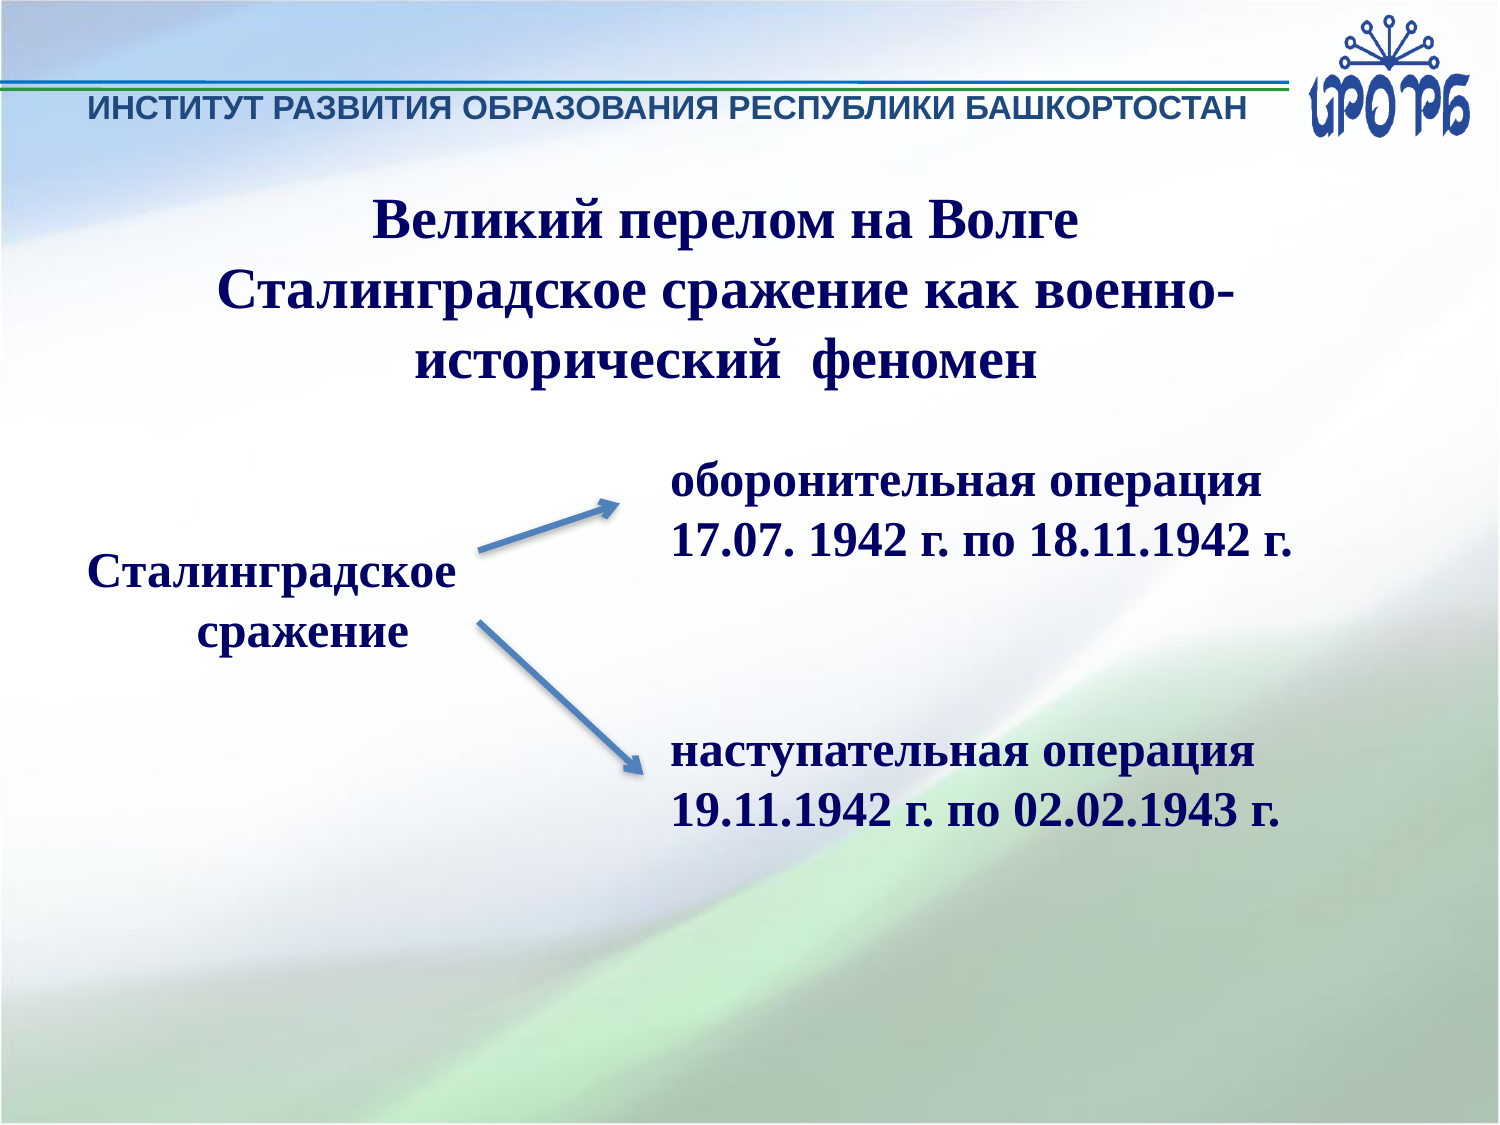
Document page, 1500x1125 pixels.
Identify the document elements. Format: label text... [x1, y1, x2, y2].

picture [0, 0, 1500, 1125]
text_box оборонительная операция 17.07. 1942 г. по 18.11.1942 г. наступательная операция 19.11.1942 г. по 02.02.1943 г. [655, 278, 1471, 894]
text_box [477, 621, 644, 776]
text_box [70, 148, 1500, 464]
text_box Сталинградское сражение [64, 349, 479, 1025]
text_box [477, 503, 621, 551]
text_box ИНСТИТУТ РАЗВИТИЯ ОБРАЗОВАНИЯ РЕСПУБЛИКИ БАШКОРТОСТАН [23, 78, 1300, 134]
text_box Великий перелом на Волге Сталинградское сражение как военно-исторический феномен [147, 172, 1306, 398]
